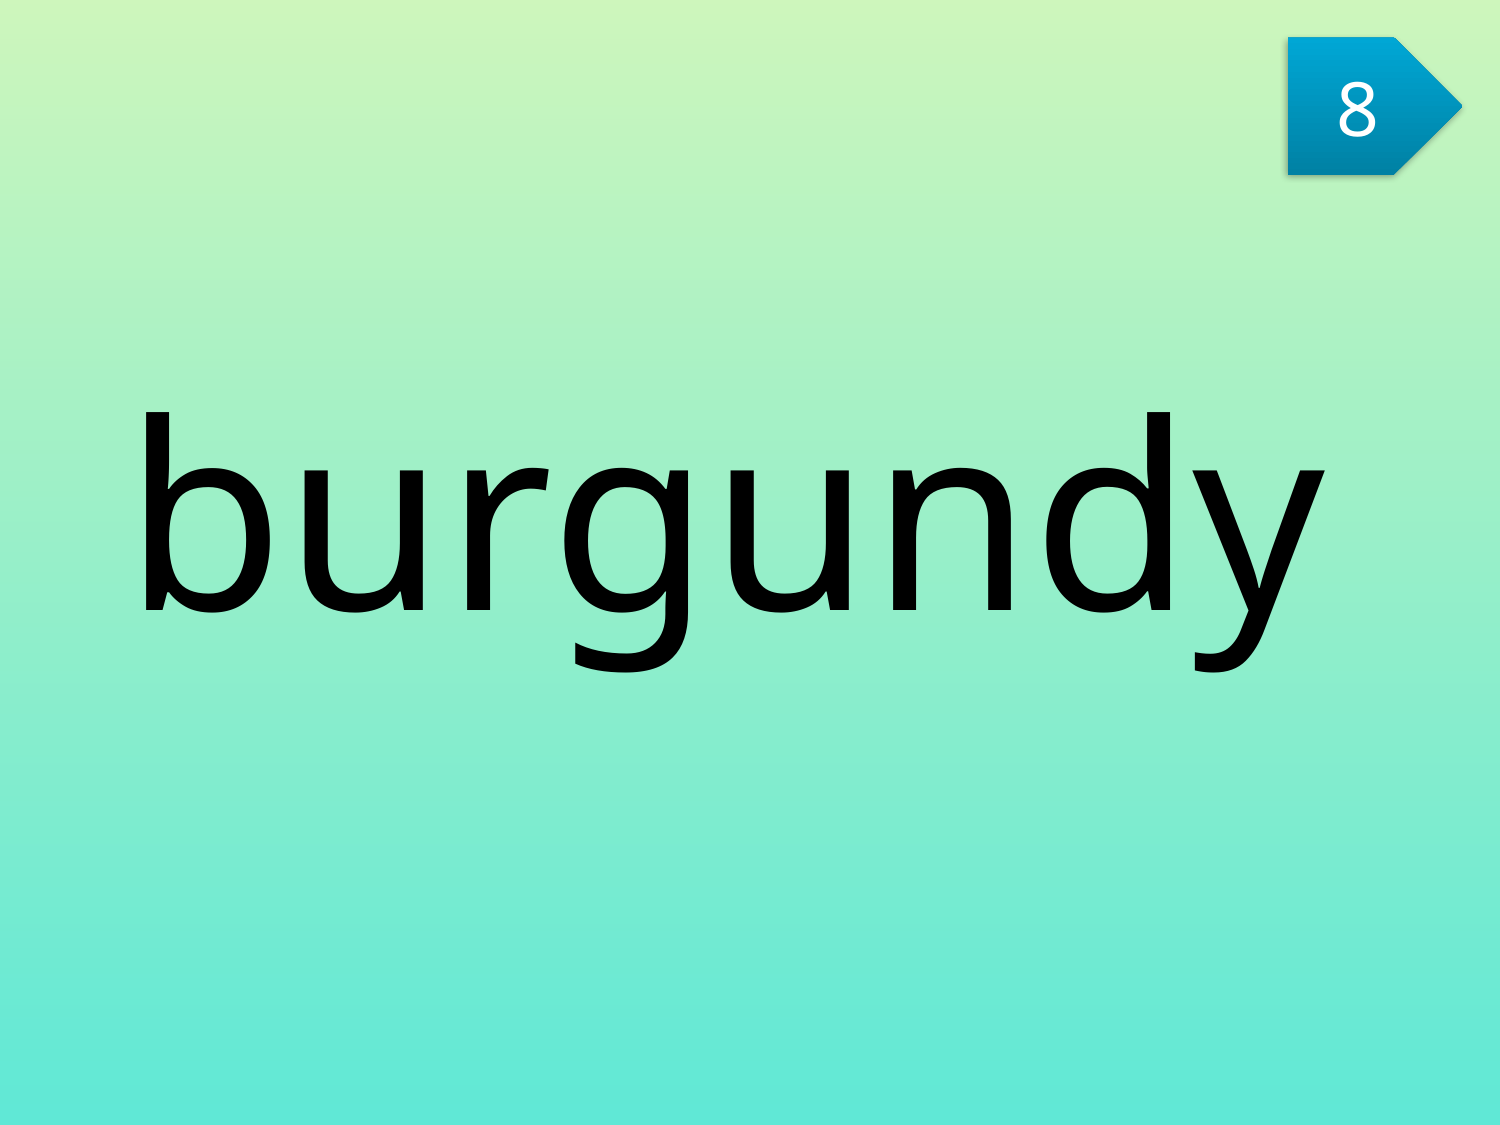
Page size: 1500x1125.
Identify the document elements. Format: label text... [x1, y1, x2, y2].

title burgundy [50, 412, 1400, 600]
text_box 8 [1287, 37, 1463, 175]
